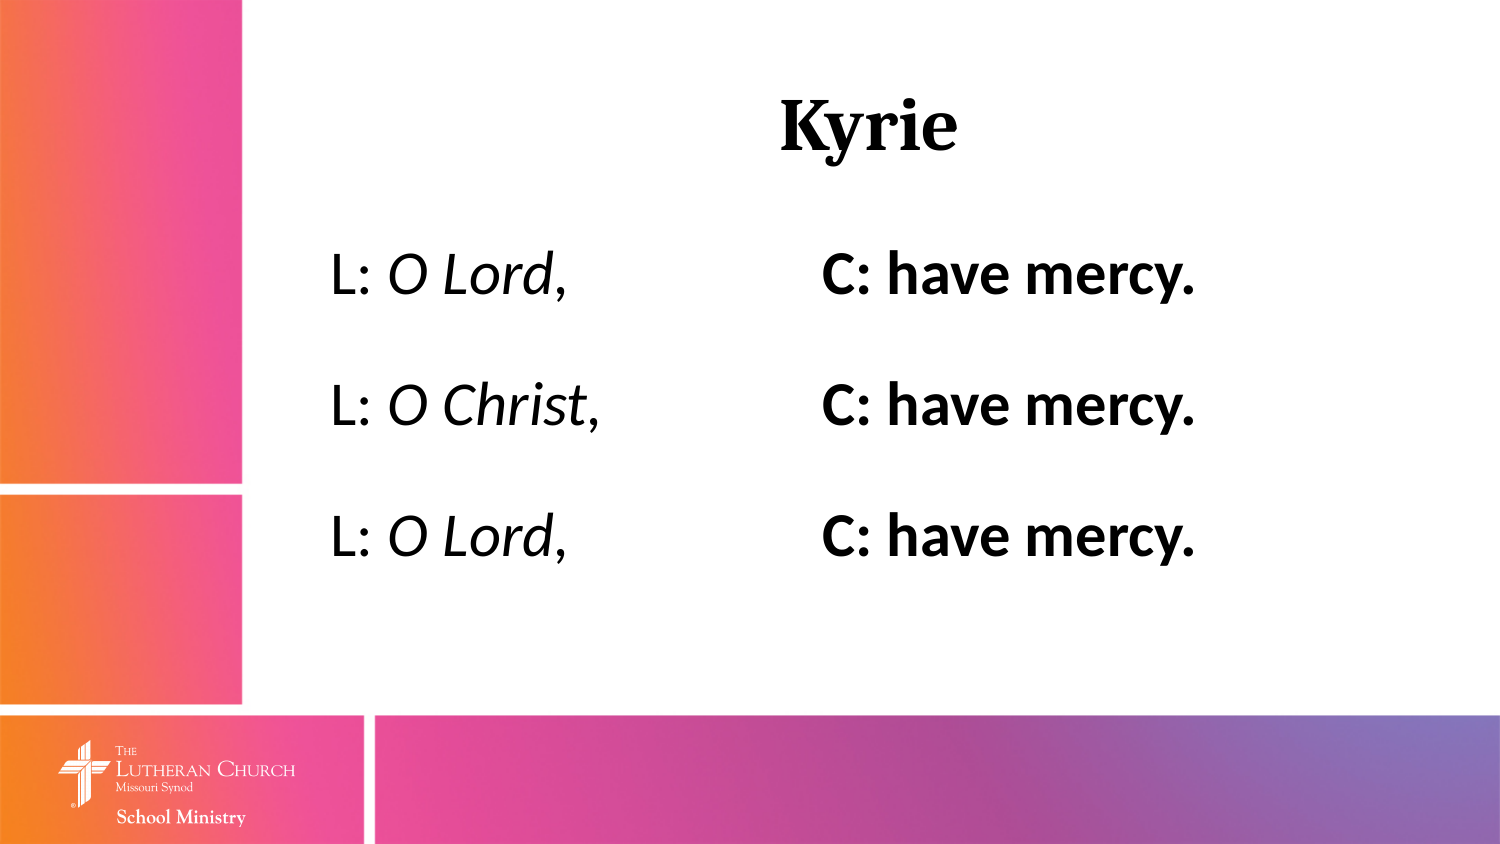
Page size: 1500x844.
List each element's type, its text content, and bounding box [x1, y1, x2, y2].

picture [0, 0, 1500, 844]
title Kyrie [318, 45, 1422, 208]
list L: O Lord, C: have mercy. L: O Christ, C: have mercy. L: O Lord, C: have mercy. [315, 224, 1422, 688]
